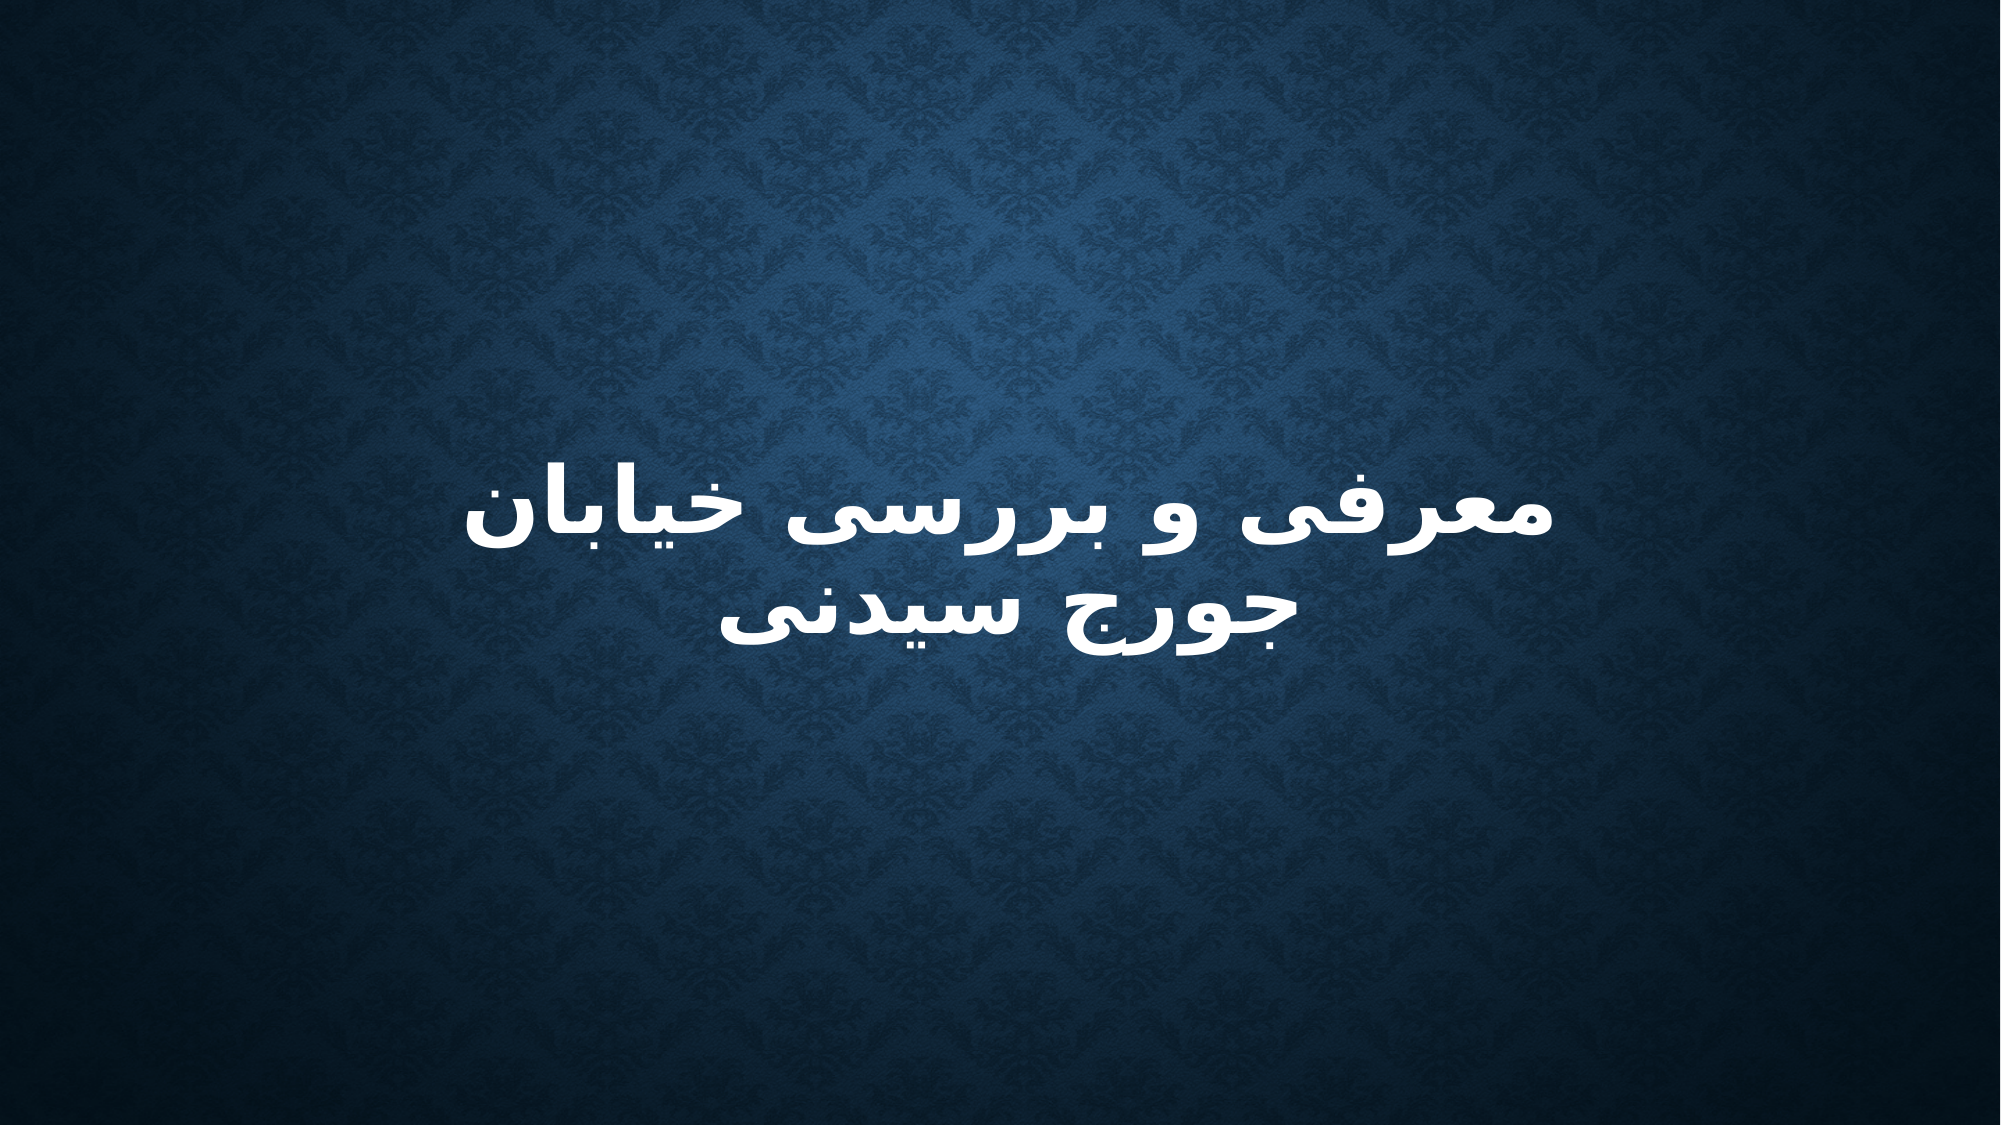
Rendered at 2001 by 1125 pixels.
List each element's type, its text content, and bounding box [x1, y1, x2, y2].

title معرفی و بررسی خیابان جورج سیدنی [373, 444, 1648, 662]
